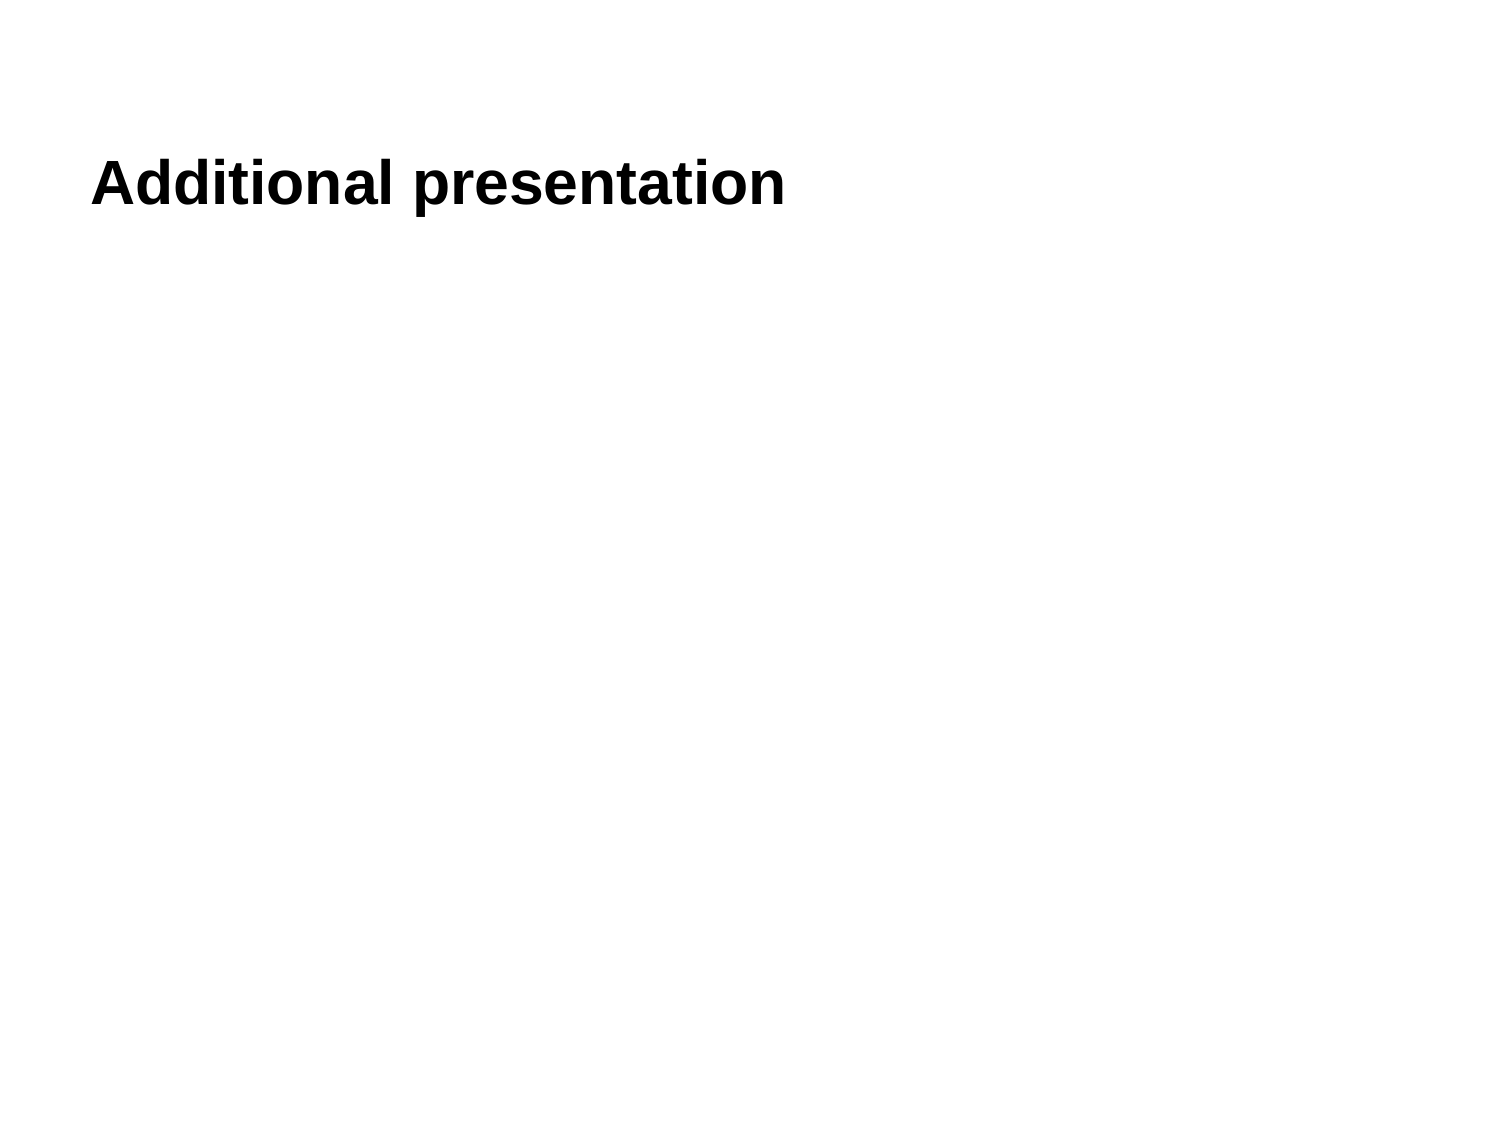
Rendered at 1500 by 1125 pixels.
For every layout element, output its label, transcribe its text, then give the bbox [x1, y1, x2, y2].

title Additional presentation [75, 45, 1425, 233]
